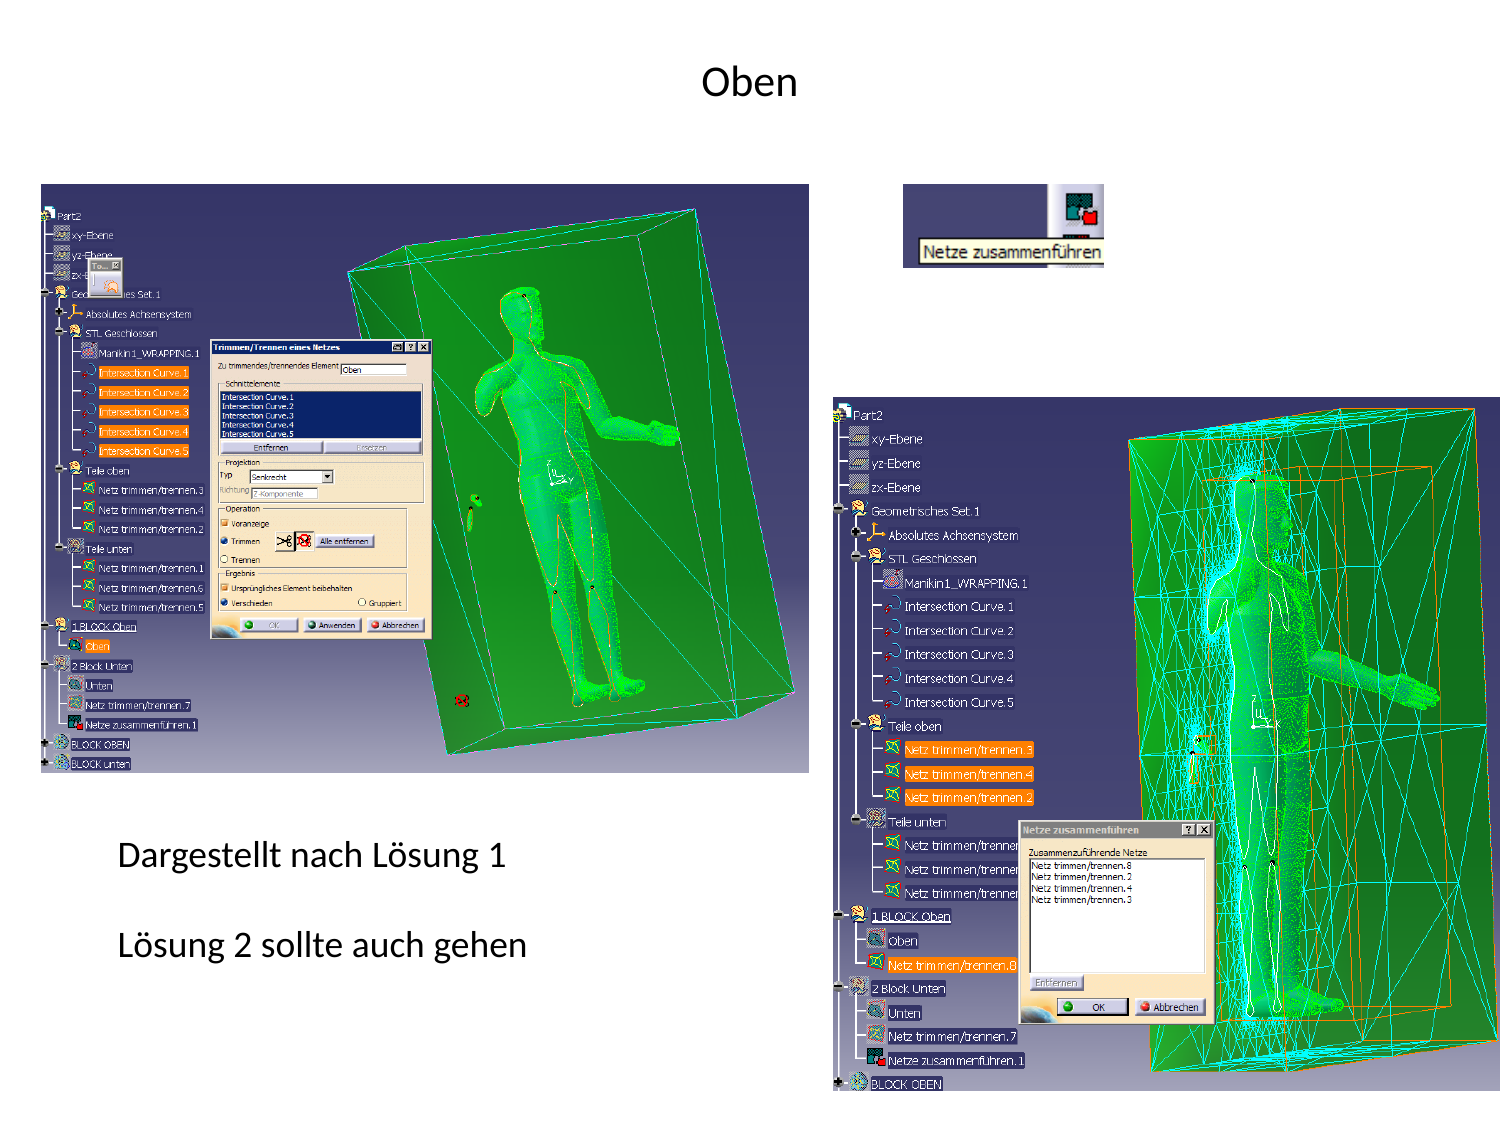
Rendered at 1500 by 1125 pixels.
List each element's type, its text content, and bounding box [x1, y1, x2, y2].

picture [41, 184, 810, 773]
title Oben [75, 45, 1425, 114]
text_box Dargestellt nach Lösung 1 Lösung 2 sollte auch gehen [102, 822, 544, 972]
picture [903, 184, 1104, 268]
picture [833, 396, 1500, 1091]
